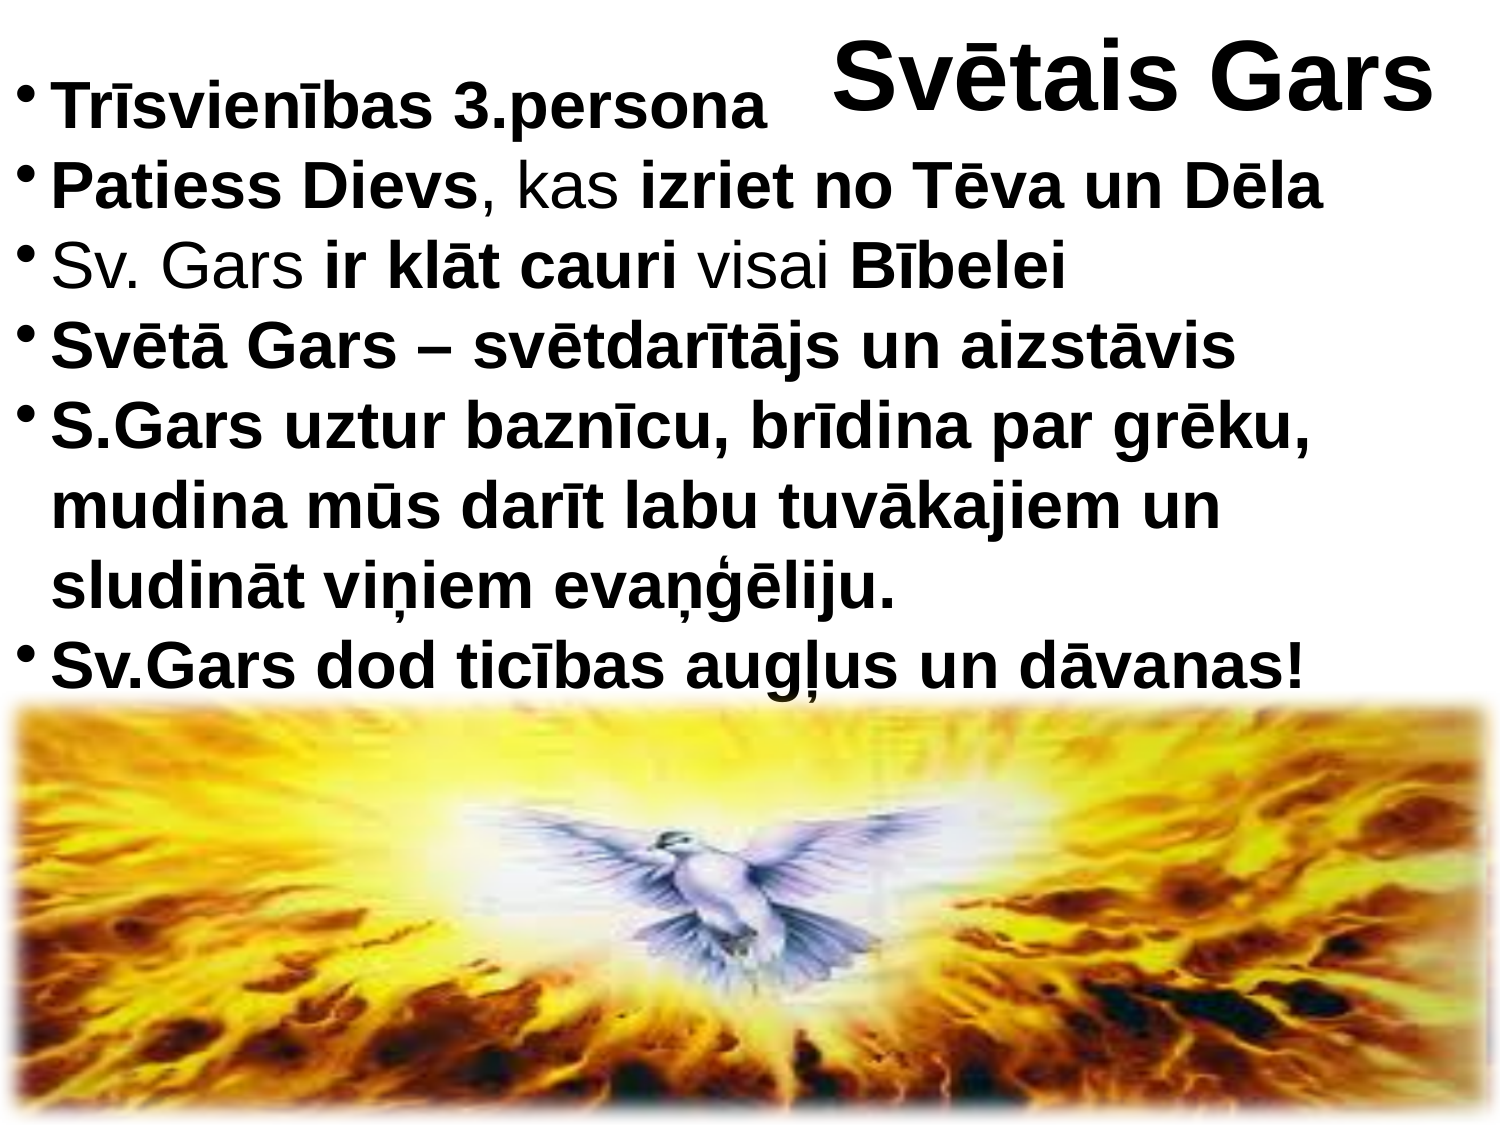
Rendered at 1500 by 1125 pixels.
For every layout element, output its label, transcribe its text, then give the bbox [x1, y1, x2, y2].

text_box Trīsvienības 3.persona Patiess Dievs, kas izriet no Tēva un Dēla Sv. Gars ir klāt cauri visai Bībelei Svētā Gars – svētdarītājs un aizstāvis S.Gars uztur baznīcu, brīdina par grēku, mudina mūs darīt labu tuvākajiem un sludināt viņiem evaņģēliju. Sv.Gars dod ticības augļus un dāvanas! [0, 54, 1500, 690]
title Svētais Gars [596, 0, 1500, 54]
picture [0, 691, 1500, 1125]
